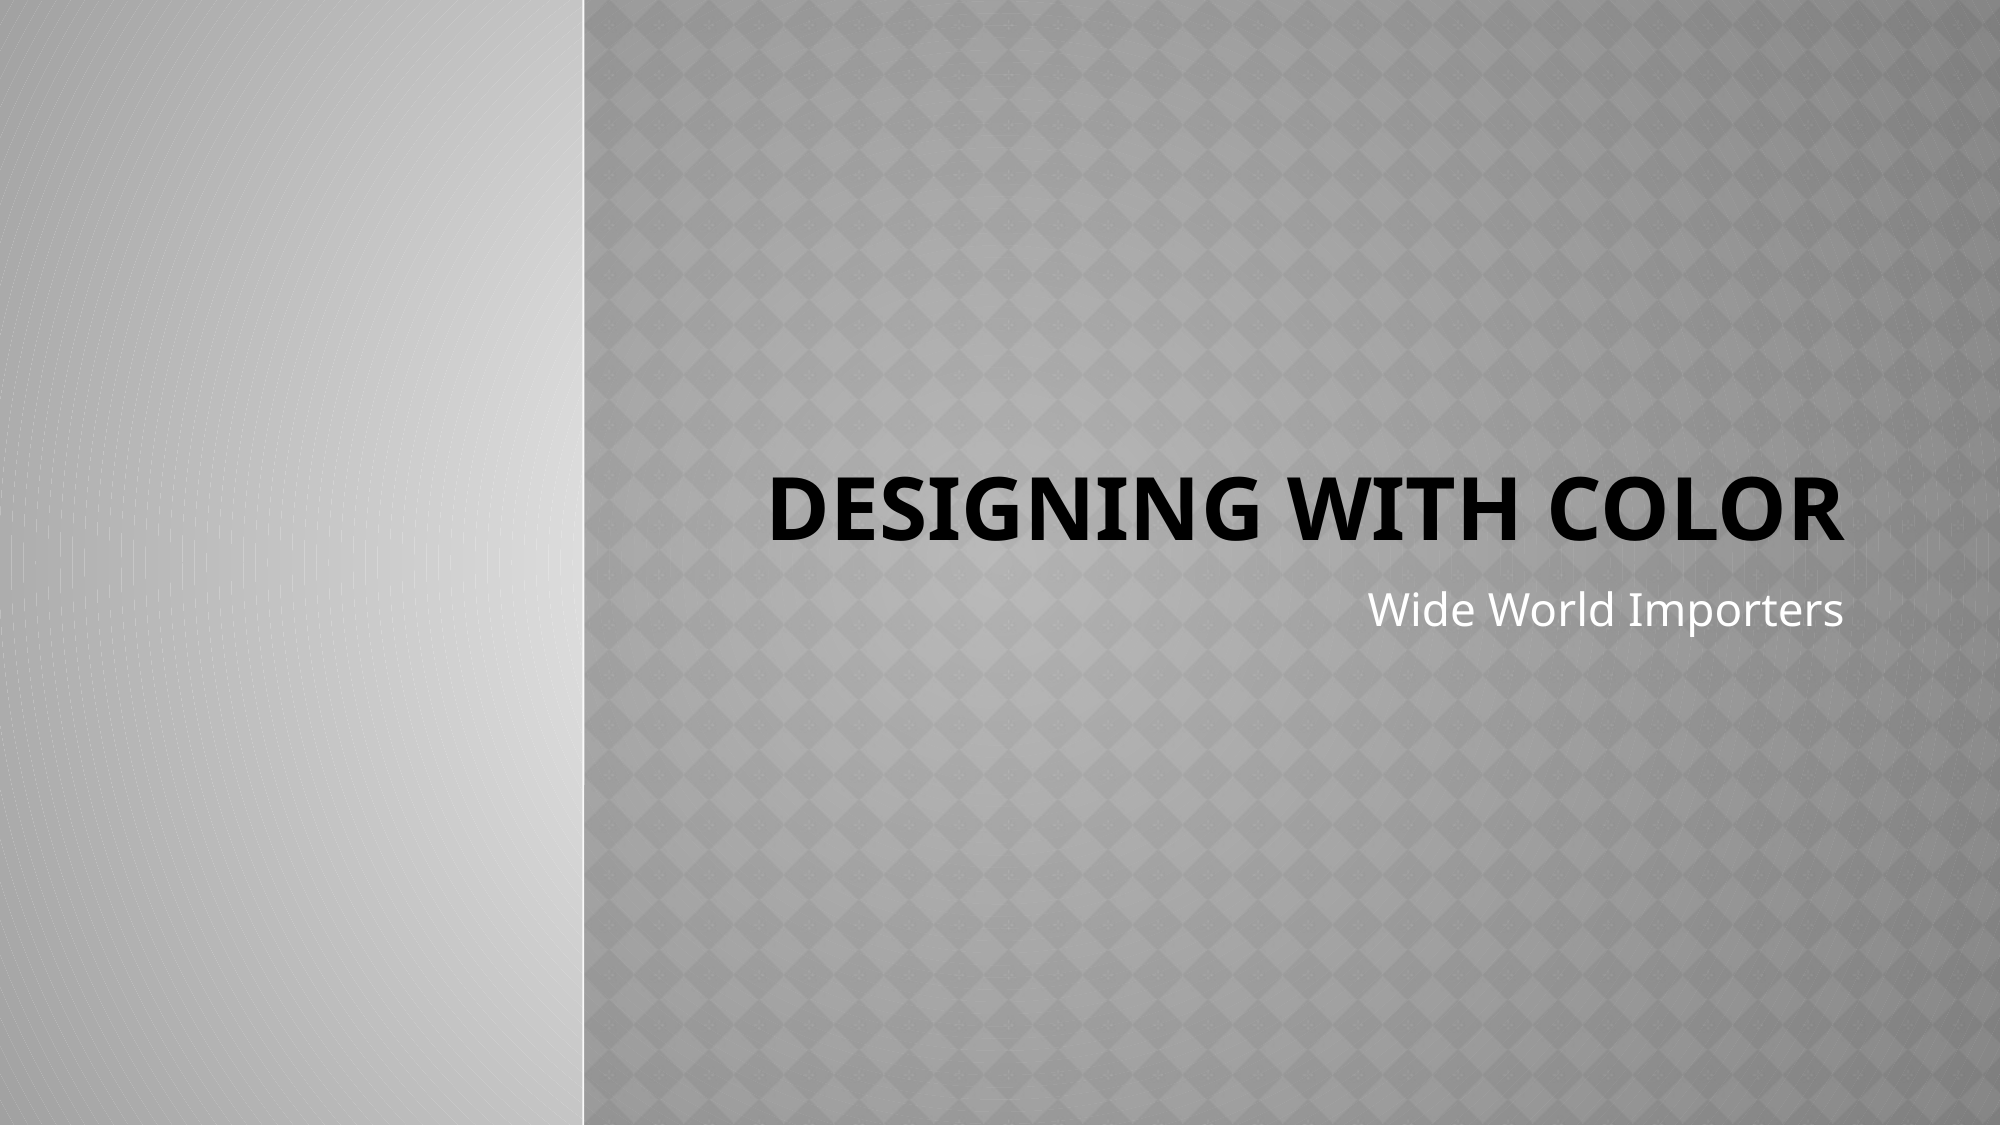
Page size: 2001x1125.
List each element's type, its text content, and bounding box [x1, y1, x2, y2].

title Designing with Color [736, 87, 1854, 558]
subtitle Wide World Importers [733, 580, 1853, 762]
